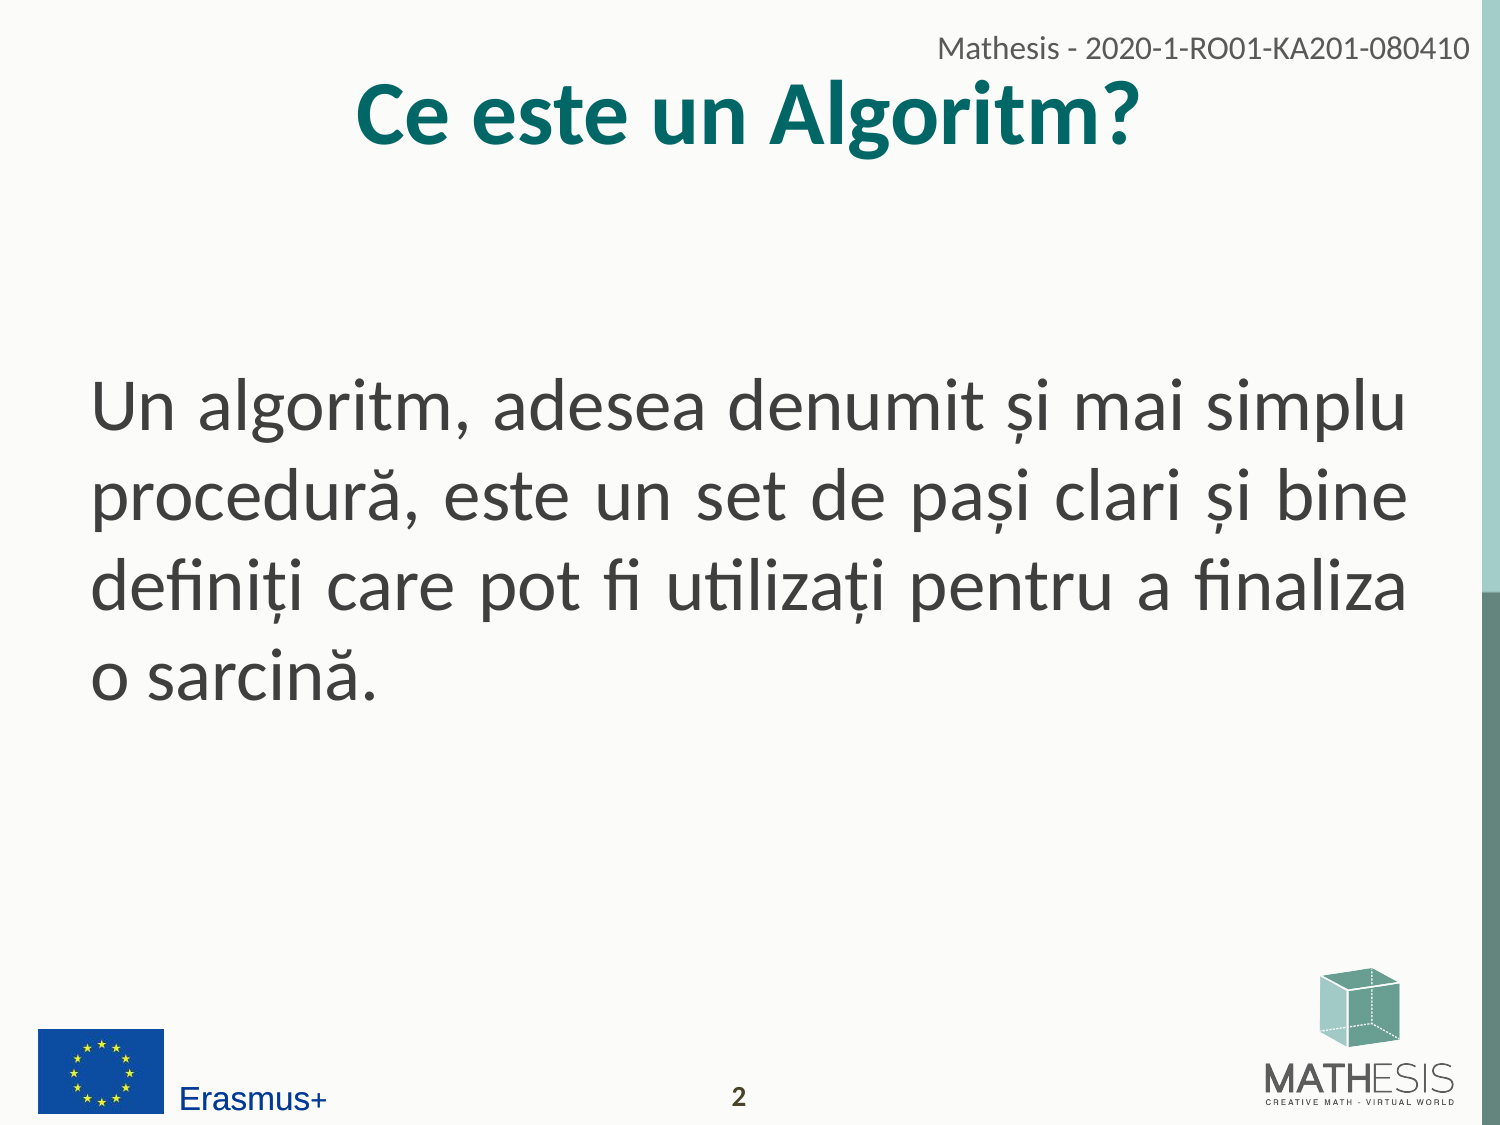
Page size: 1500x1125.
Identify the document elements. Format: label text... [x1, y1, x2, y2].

picture [38, 1029, 164, 1114]
title Ce este un Algoritm? [75, 45, 1425, 233]
list Un algoritm, adesea denumit și mai simplu procedură, este un set de pași clari și bine definiți care pot fi utilizați pentru a finaliza o sarcină. [75, 347, 1425, 839]
